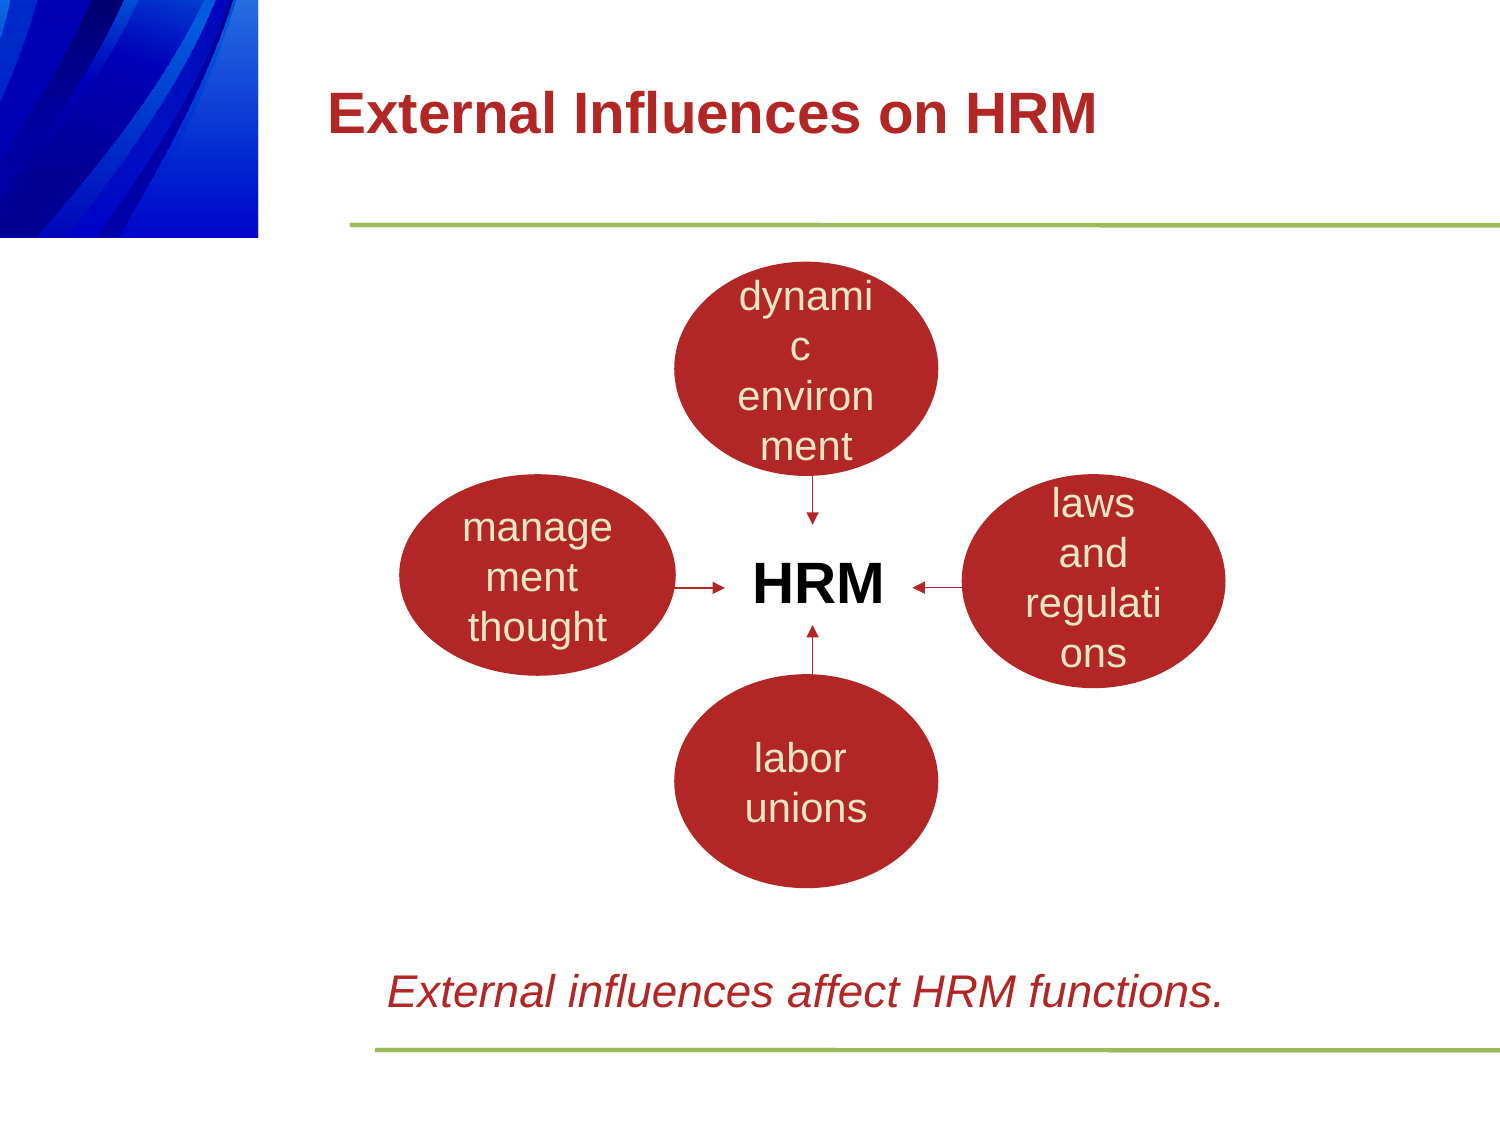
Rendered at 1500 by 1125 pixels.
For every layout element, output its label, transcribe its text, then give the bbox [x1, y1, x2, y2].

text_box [674, 262, 938, 526]
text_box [674, 624, 938, 888]
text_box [912, 474, 1226, 688]
picture [0, 0, 259, 238]
text_box HRM [729, 537, 907, 623]
text_box External influences affect HRM functions. [225, 954, 1388, 1025]
text_box External Influences on HRM [312, 67, 1500, 153]
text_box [399, 474, 726, 676]
